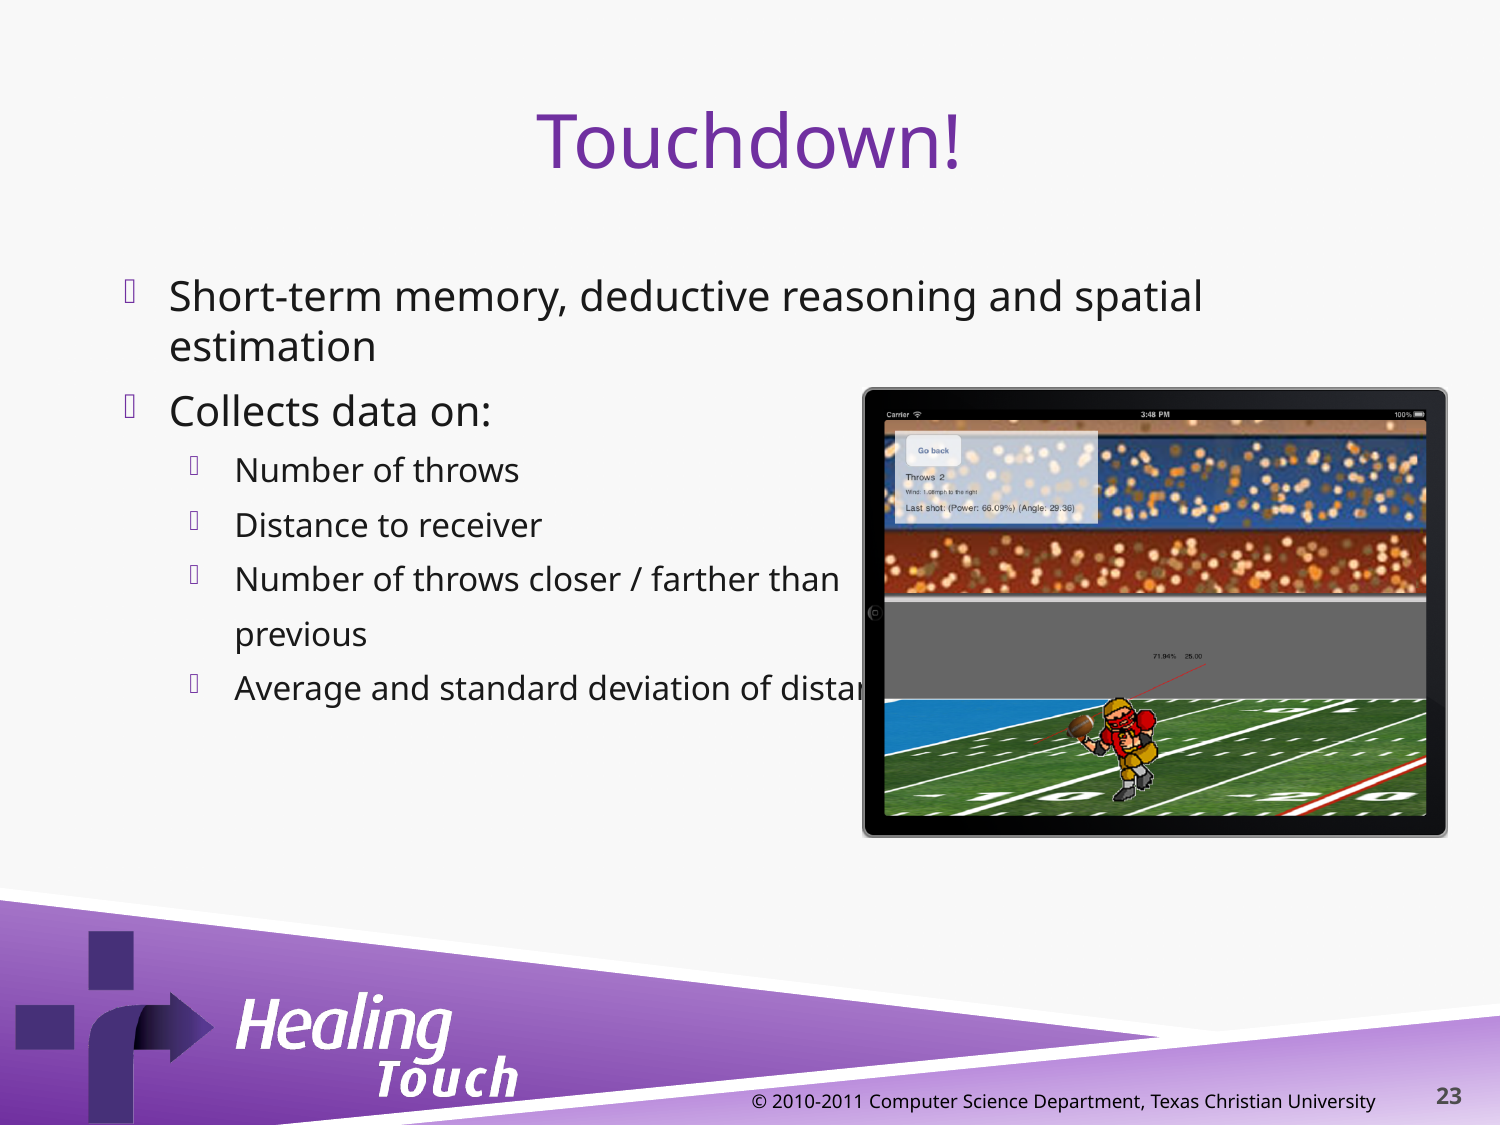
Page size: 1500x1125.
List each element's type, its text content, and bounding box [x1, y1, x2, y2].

picture [7, 927, 525, 1125]
list Short-term memory, deductive reasoning and spatial estimation Collects data on: Number of throws Distance to receiver Number of throws closer / farther than previous Average and standard deviation of distances [112, 262, 1388, 876]
picture [862, 387, 1448, 838]
title Touchdown! [112, 45, 1388, 233]
slide_number 23 [1387, 1052, 1463, 1113]
slide_number © 2010-2011 Computer Science Department, Texas Christian University [737, 1052, 1375, 1113]
